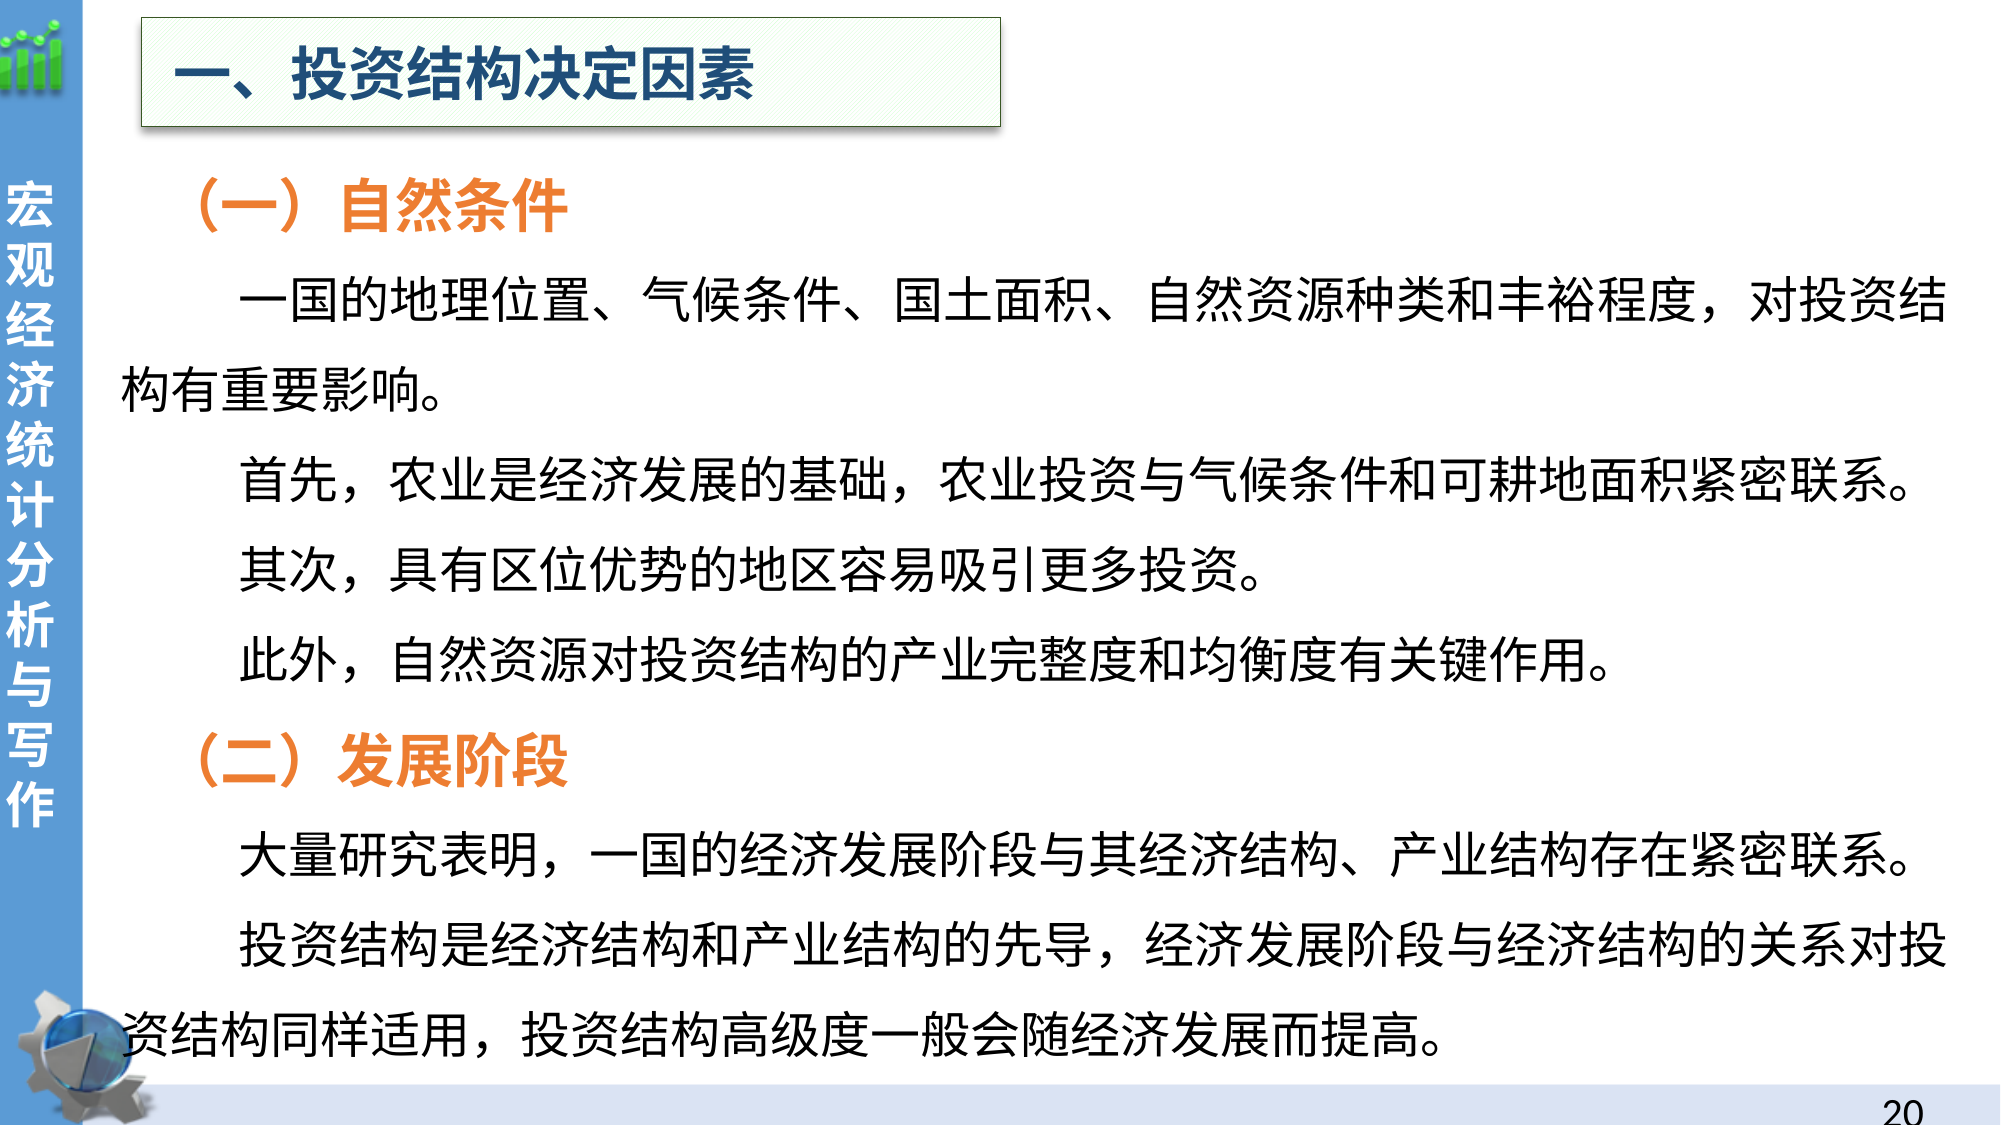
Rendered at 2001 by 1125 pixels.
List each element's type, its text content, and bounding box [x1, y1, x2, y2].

text_box 一、投资结构决定因素 [141, 17, 1000, 127]
text_box [203, 730, 1867, 1025]
picture [0, 0, 2001, 1125]
text_box （一）自然条件 一国的地理位置、气候条件、国土面积、自然资源种类和丰裕程度，对投资结构有重要影响。 首先，农业是经济发展的基础，农业投资与气候条件和可耕地面积紧密联系。 其次，具有区位优势的地区容易吸引更多投资。 此外，自然资源对投资结构的产业完整度和均衡度有关键作用。 （二）发展阶段 大量研究表明，一国的经济发展阶段与其经济结构、产业结构存在紧密联系。 投资结构是经济结构和产业结构的先导，经济发展阶段与经济结构的关系对投资结构同样适用，投资结构高级度一般会随经济发展而提高。 [106, 126, 1964, 1086]
text_box 19 [1786, 1085, 1940, 1125]
text_box [179, 238, 1843, 1025]
